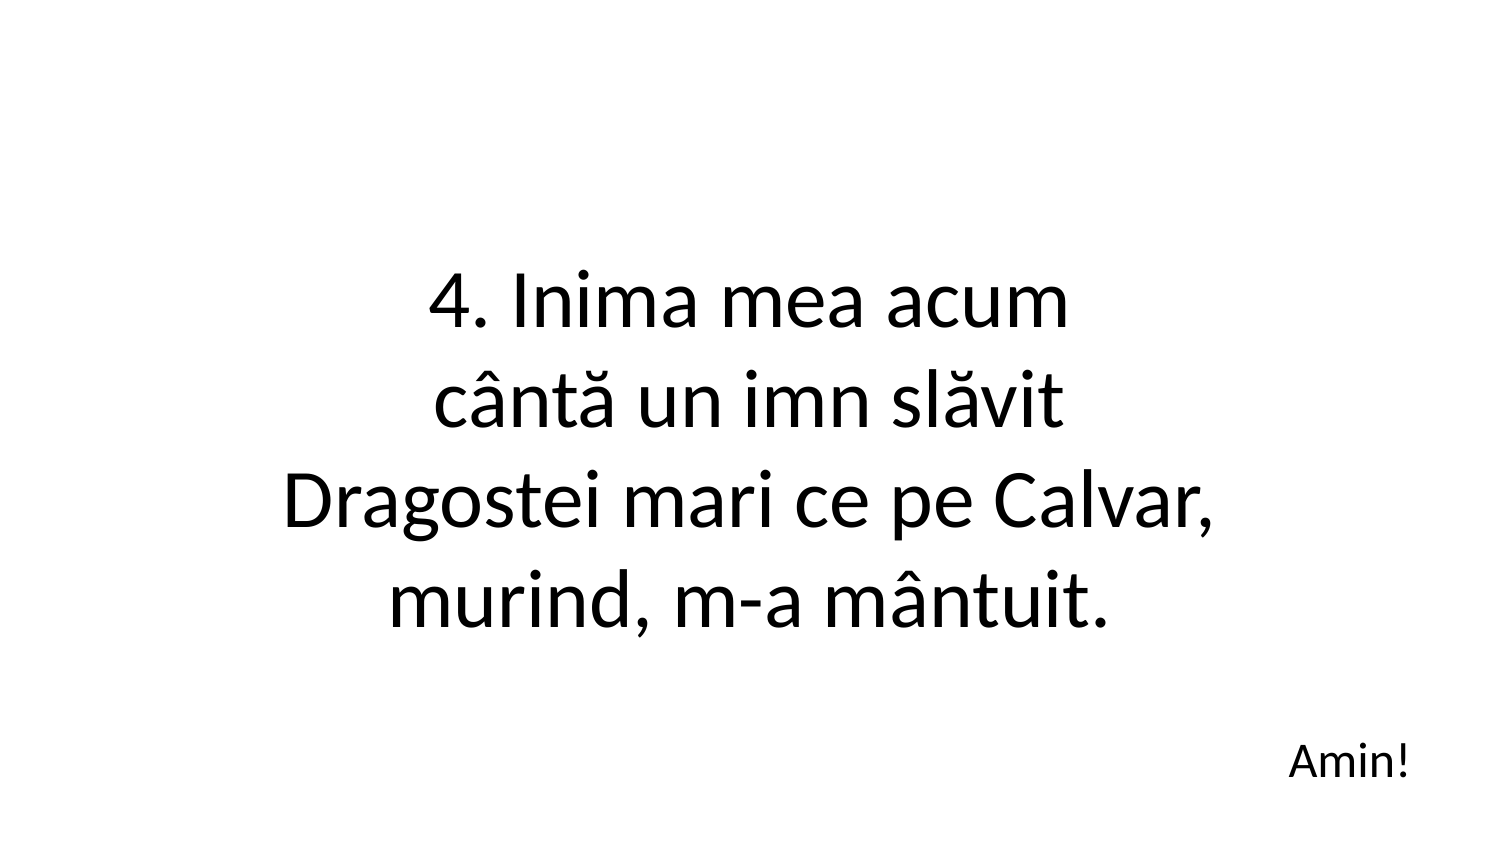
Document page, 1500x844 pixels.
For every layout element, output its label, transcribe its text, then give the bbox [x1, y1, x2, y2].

text_box 4. Inima mea acum cântă un imn slăvit Dragostei mari ce pe Calvar, murind, m-a mântuit. [267, 192, 1232, 652]
text_box Amin! [1273, 674, 1427, 795]
